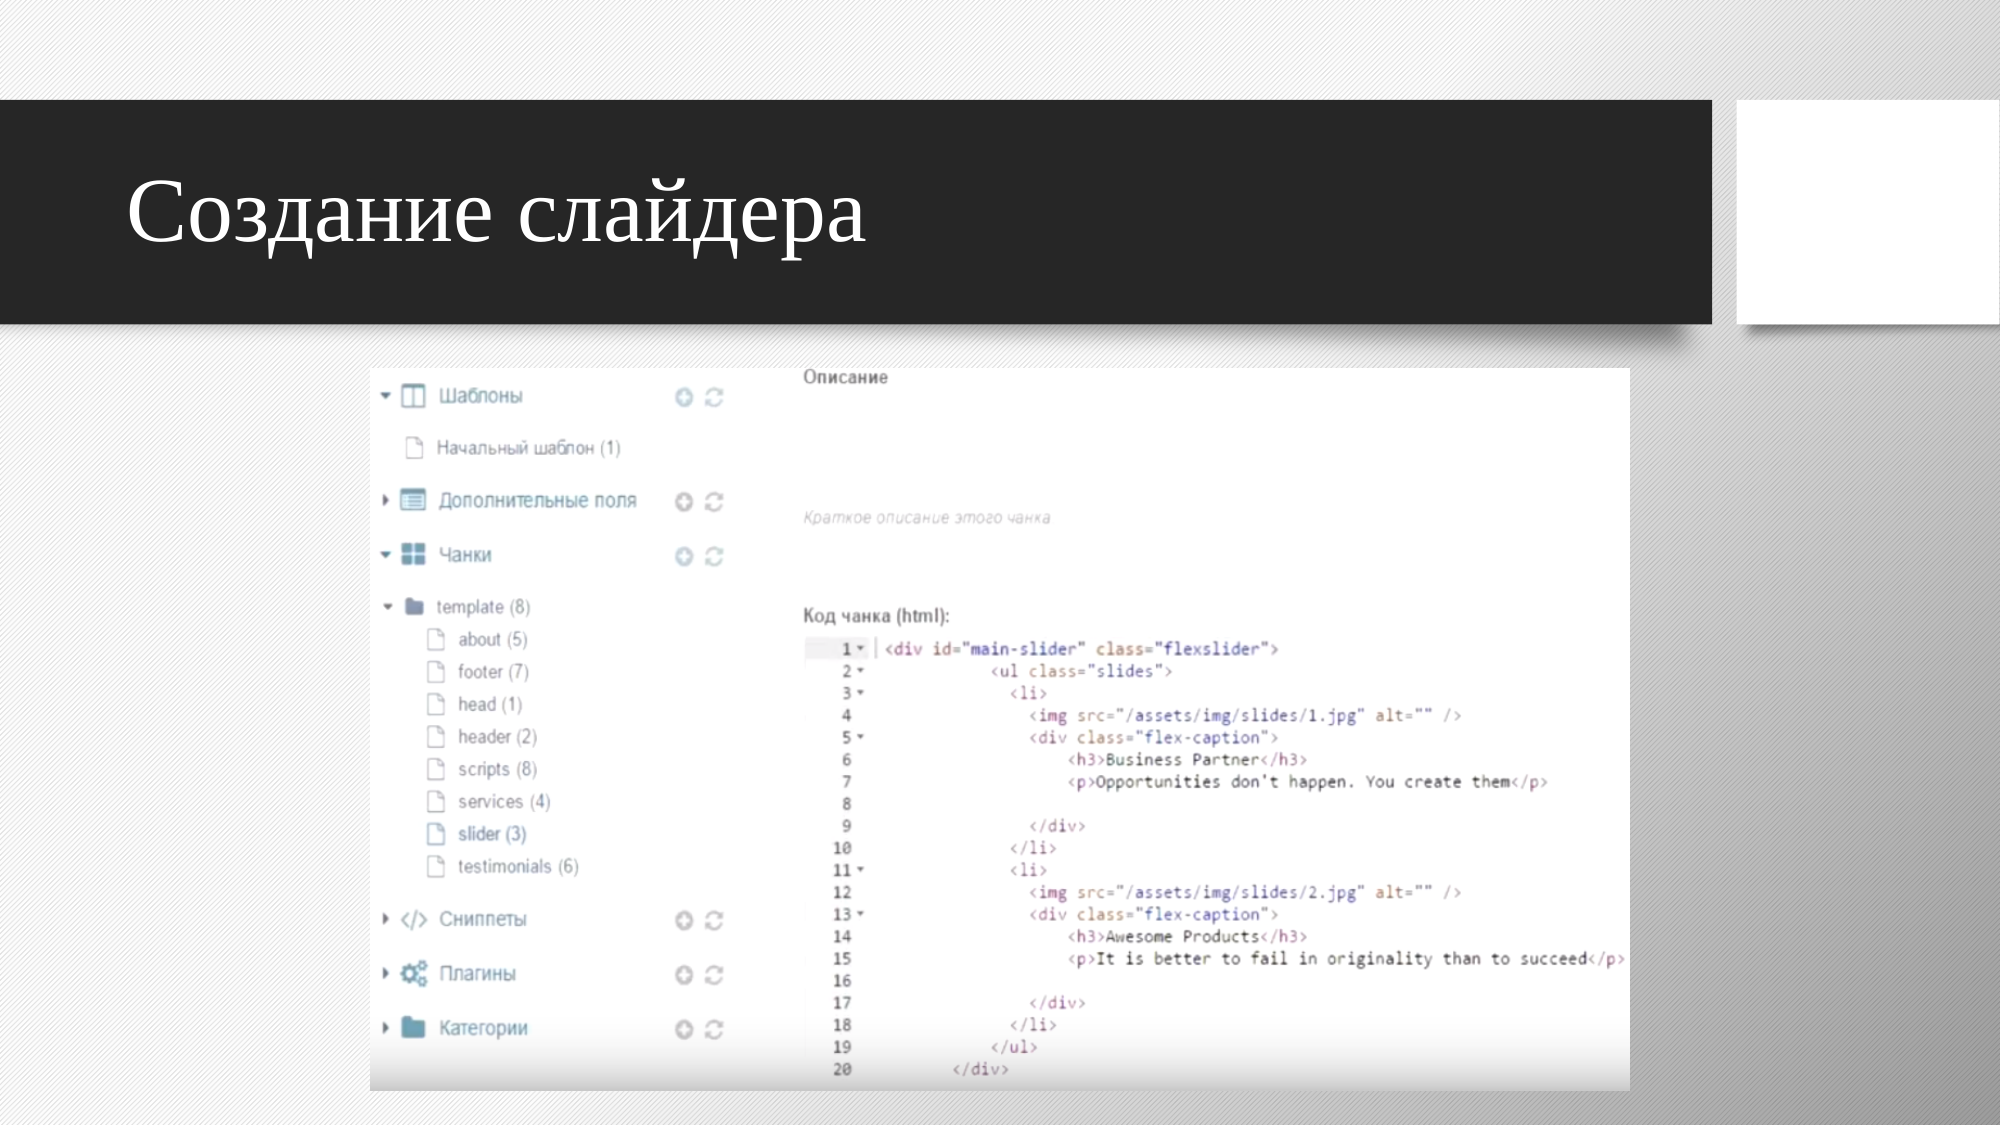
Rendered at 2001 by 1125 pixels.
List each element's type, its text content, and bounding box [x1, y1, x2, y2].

picture [0, 325, 1713, 1091]
title Создание слайдера [111, 123, 1689, 301]
picture [1736, 325, 2000, 347]
